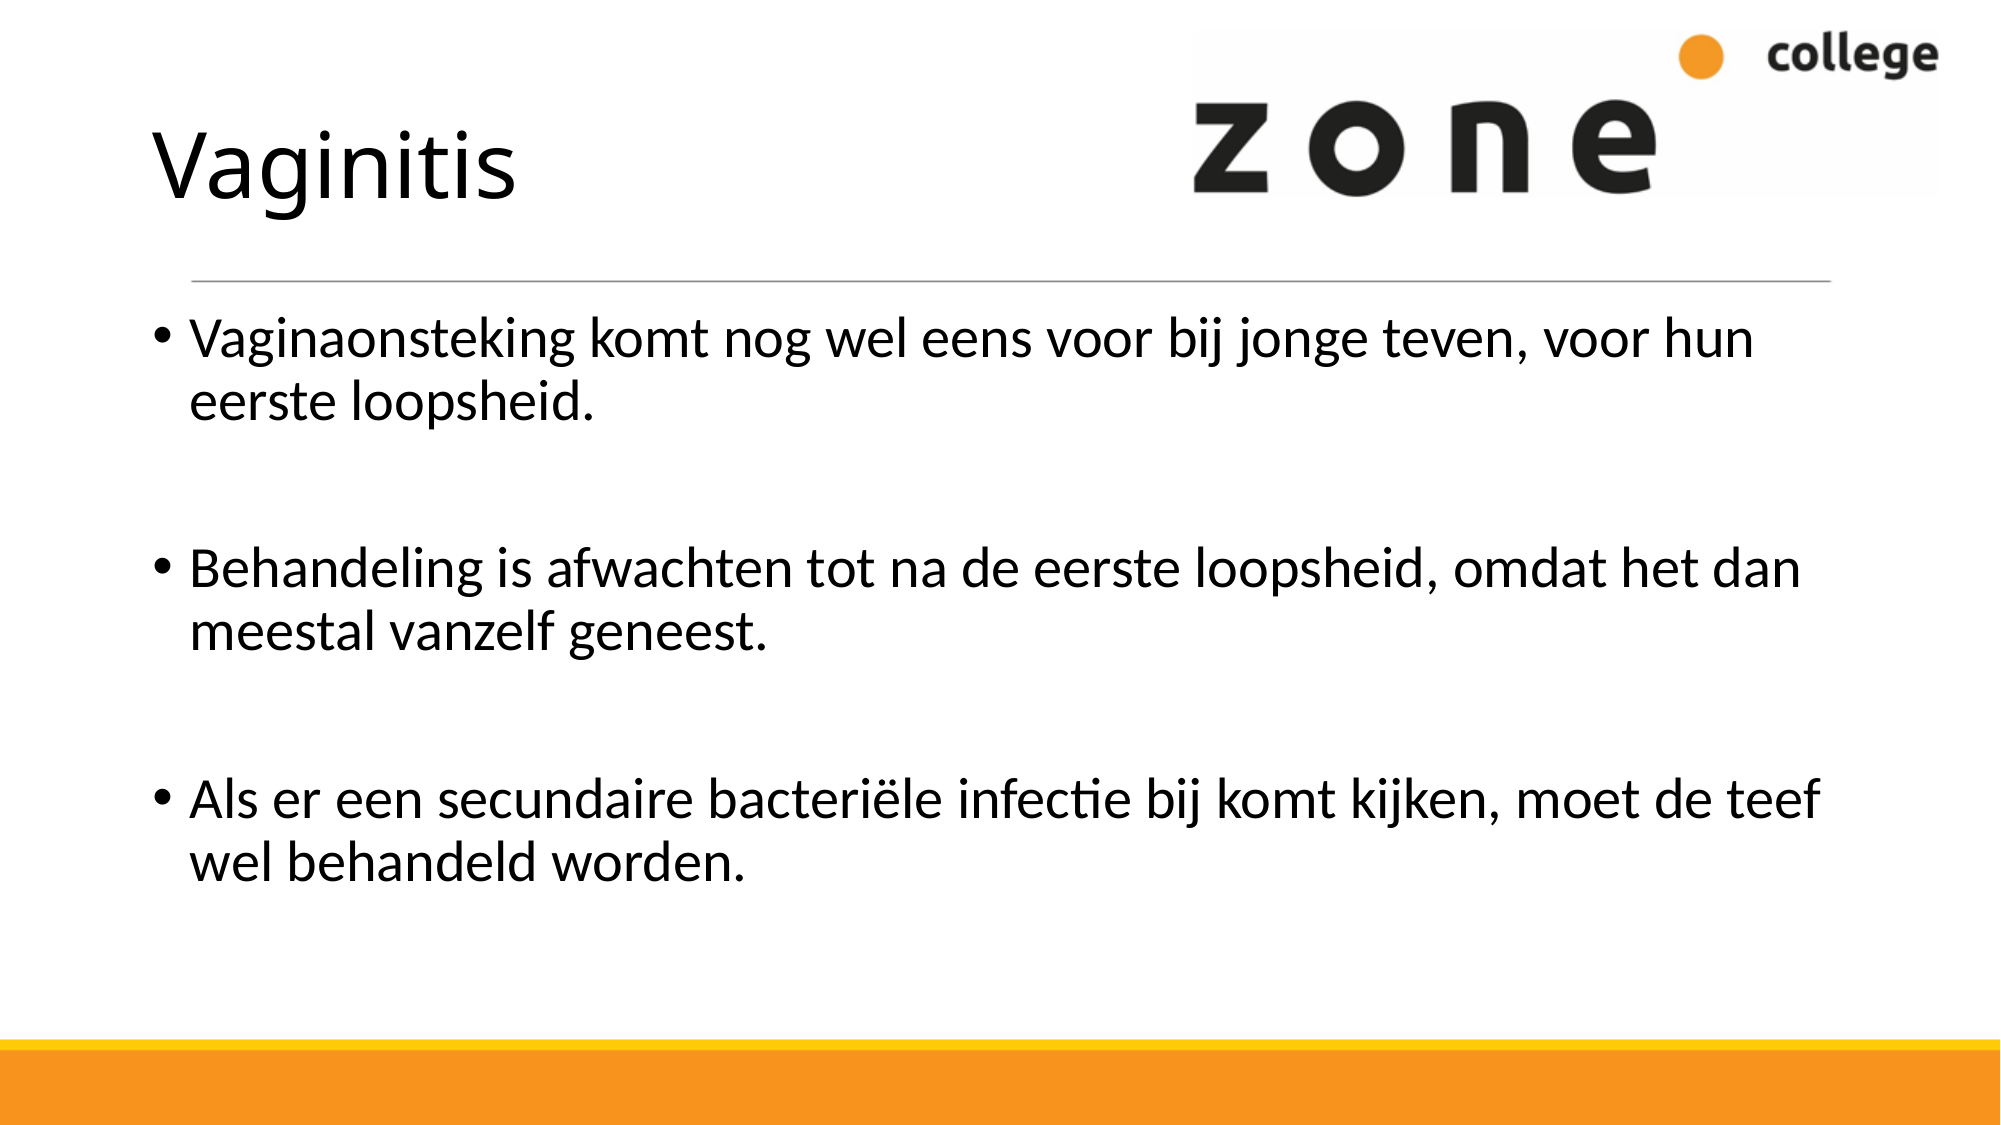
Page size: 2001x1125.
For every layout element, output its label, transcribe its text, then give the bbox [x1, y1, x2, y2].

picture [0, 0, 2001, 1125]
list Vaginaonsteking komt nog wel eens voor bij jonge teven, voor hun eerste loopsheid. Behandeling is afwachten tot na de eerste loopsheid, omdat het dan meestal vanzelf geneest. Als er een secundaire bacteriële infectie bij komt kijken, moet de teef wel behandeld worden. [137, 299, 1863, 1014]
title Vaginitis [137, 59, 1863, 278]
